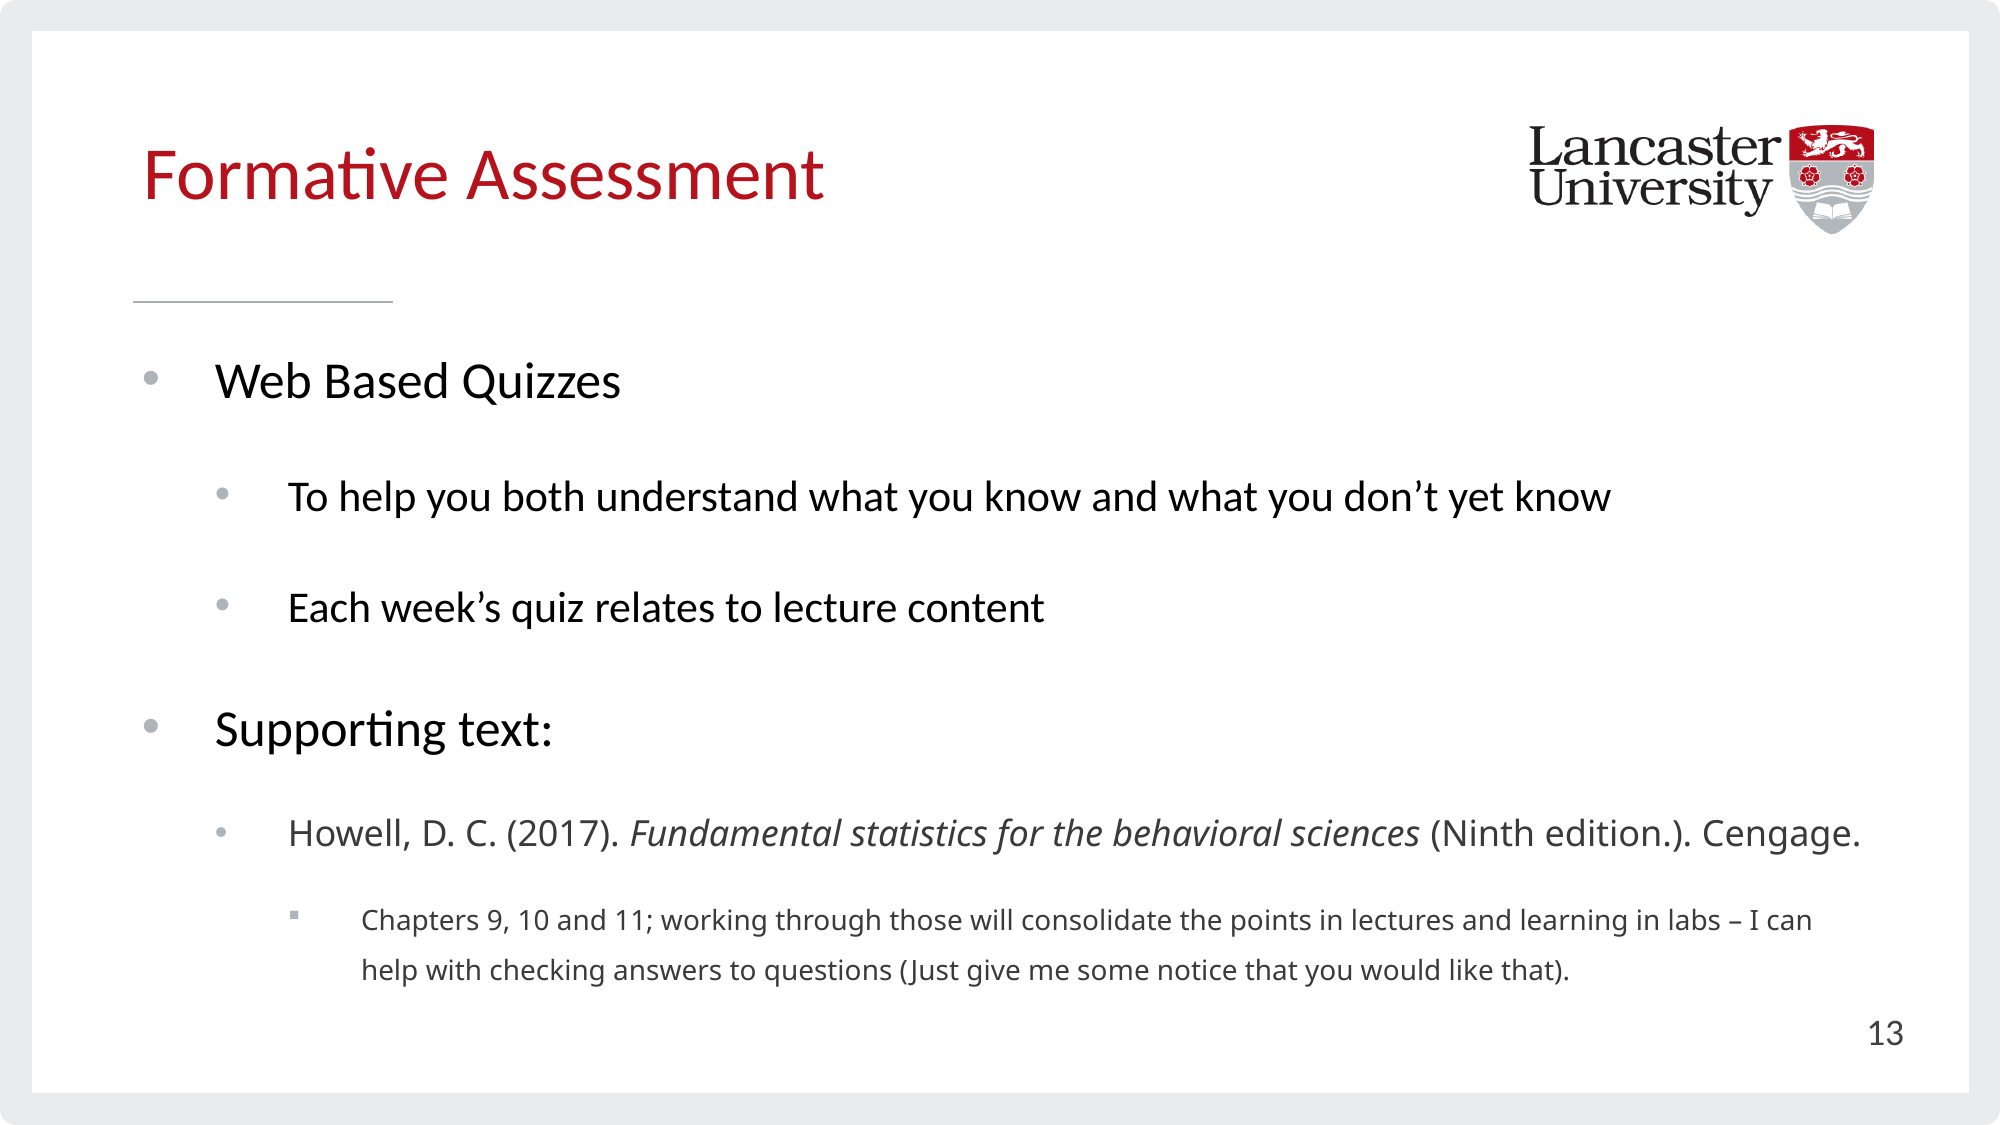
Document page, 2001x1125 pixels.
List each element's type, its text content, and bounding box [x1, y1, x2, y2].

slide_number 13 [1468, 1001, 1919, 1061]
title Formative Assessment [128, 78, 1448, 279]
list Web Based Quizzes To help you both understand what you know and what you don’t yet know Each week’s quiz relates to lecture content Supporting text: Howell, D. C. (2017). Fundamental statistics for the behavioral sciences (Ninth edition.). Cengage. Chapters 9, 10 and 11; working through those will consolidate the points in lectures and learning in labs – I can help with checking answers to questions (Just give me some notice that you would like that). [126, 307, 1888, 1014]
